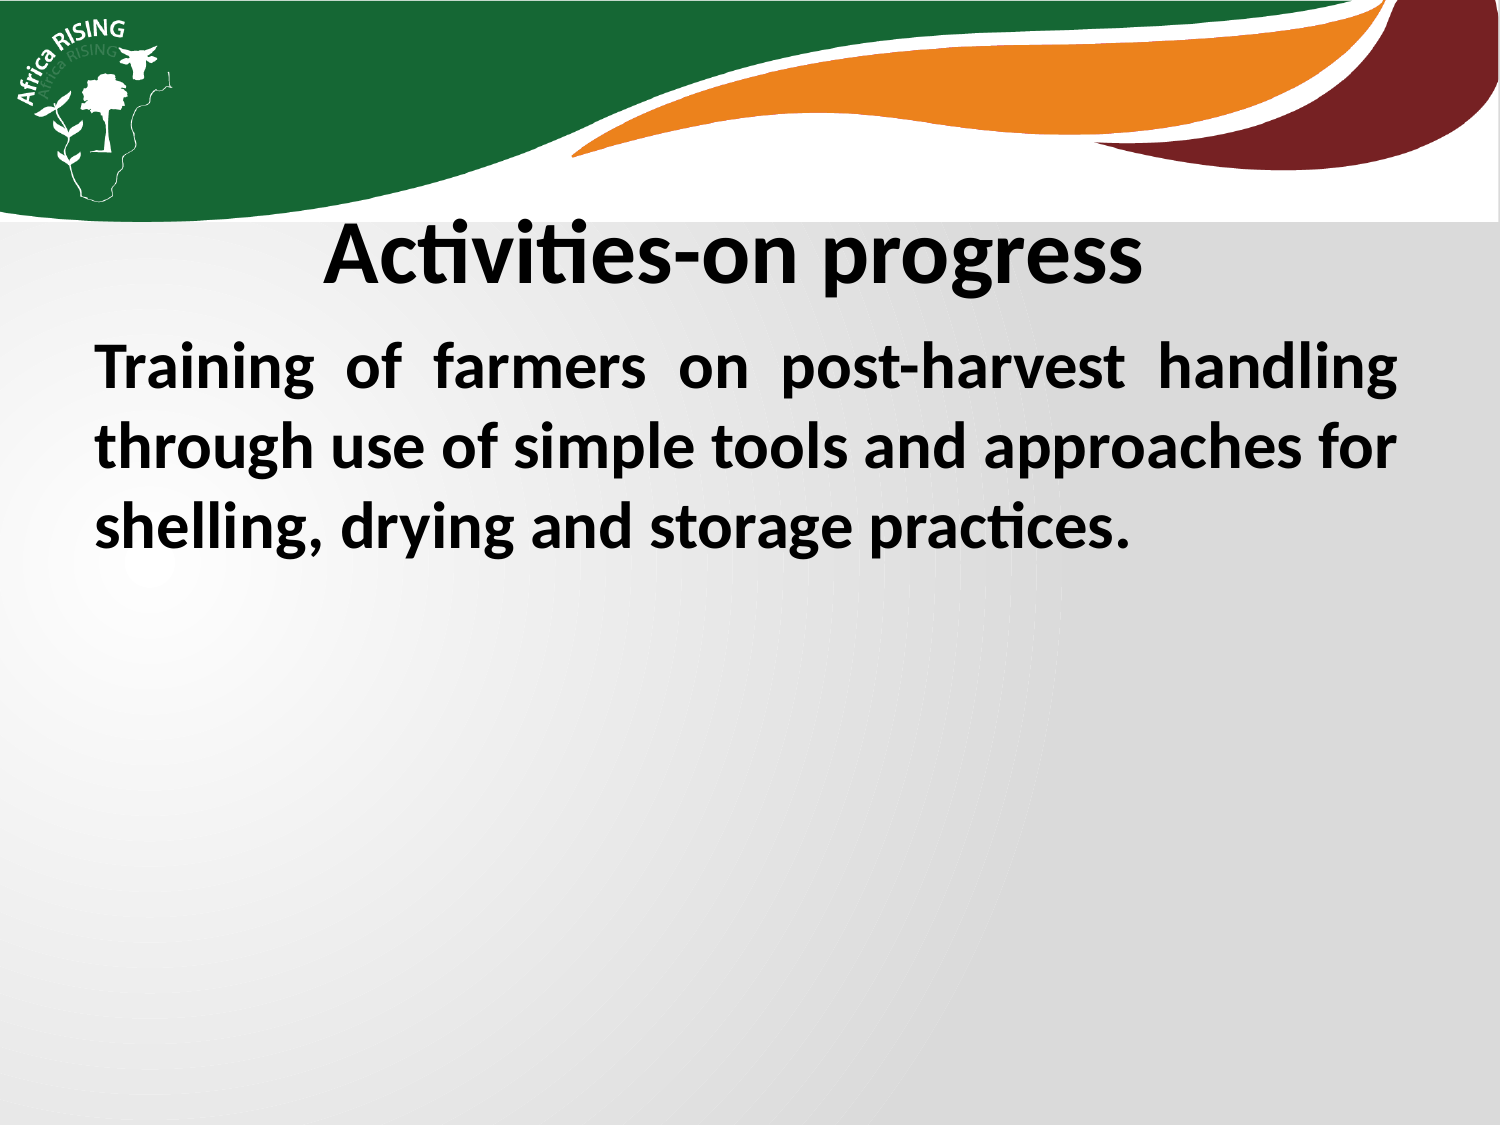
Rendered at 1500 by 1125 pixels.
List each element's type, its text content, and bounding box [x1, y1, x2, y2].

text_box Training of farmers on post-harvest handling through use of simple tools and approaches for shelling, drying and storage practices. [79, 314, 1415, 809]
picture [0, 0, 1499, 222]
list Activities-on progress [87, 184, 1363, 314]
